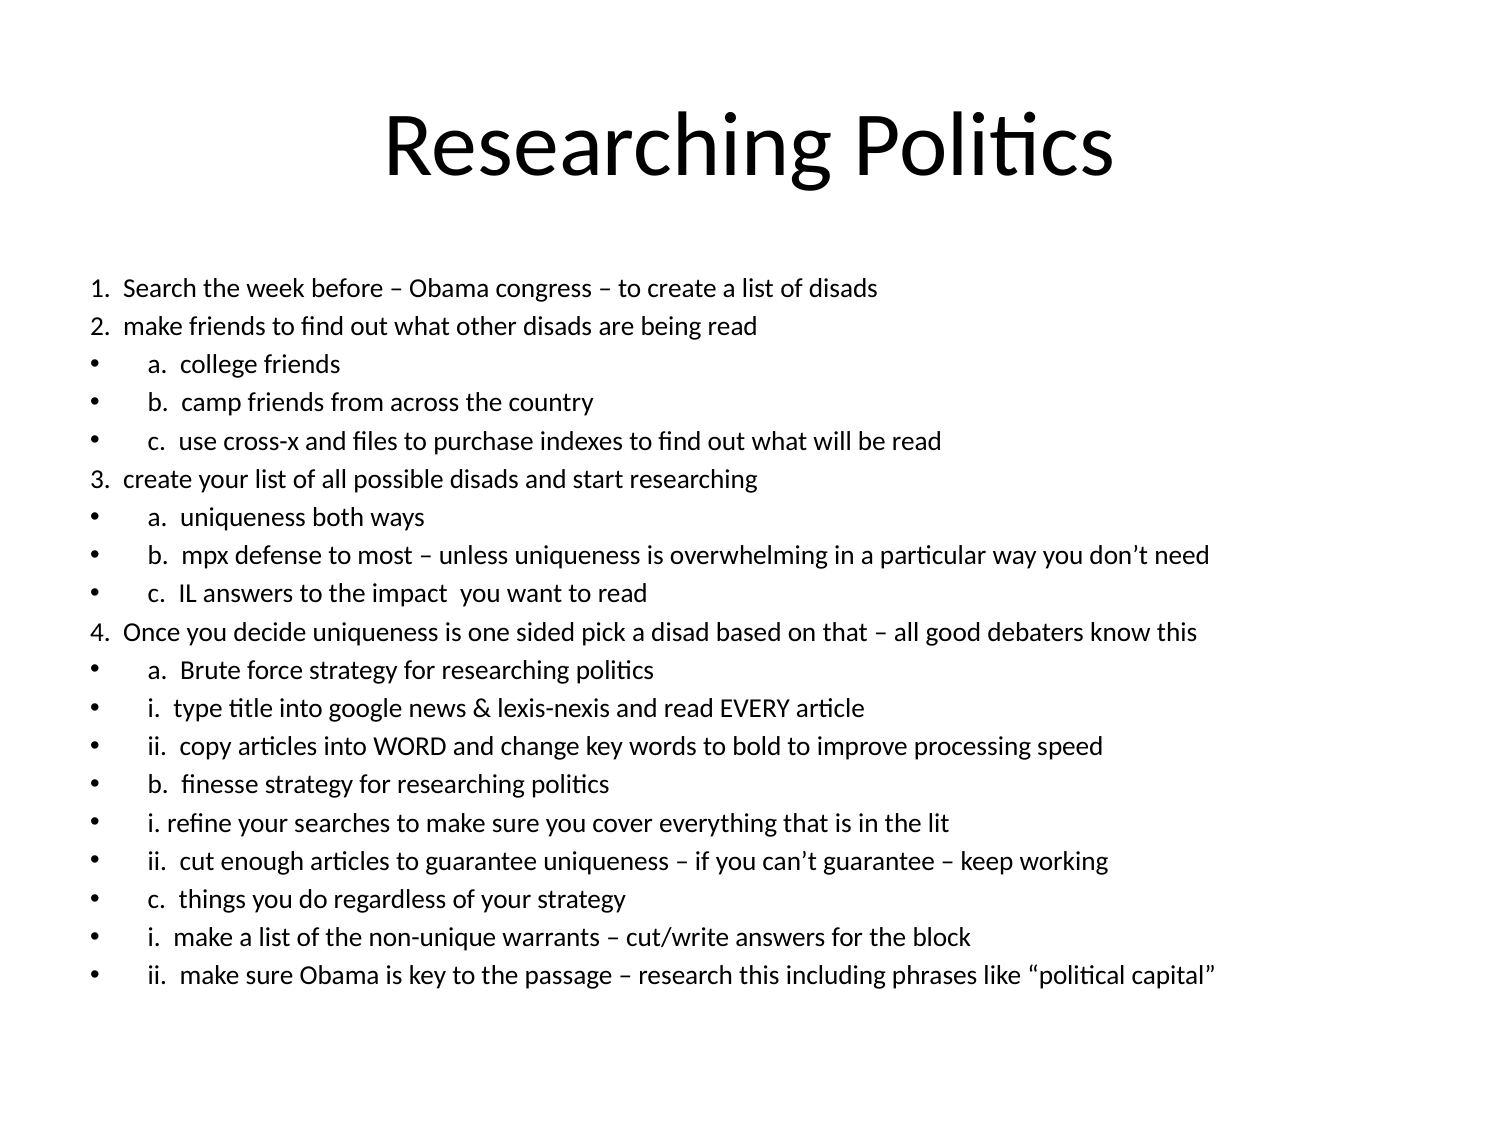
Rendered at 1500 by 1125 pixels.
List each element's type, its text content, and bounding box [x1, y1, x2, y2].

list 1. Search the week before – Obama congress – to create a list of disads 2. make friends to find out what other disads are being read a. college friends b. camp friends from across the country c. use cross-x and files to purchase indexes to find out what will be read 3. create your list of all possible disads and start researching a. uniqueness both ways b. mpx defense to most – unless uniqueness is overwhelming in a particular way you don’t need c. IL answers to the impact you want to read 4. Once you decide uniqueness is one sided pick a disad based on that – all good debaters know this a. Brute force strategy for researching politics i. type title into google news & lexis-nexis and read EVERY article ii. copy articles into WORD and change key words to bold to improve processing speed b. finesse strategy for researching politics i. refine your searches to make sure you cover everything that is in the lit ii. cut enough articles to guarantee uniqueness – if you can’t guarantee – keep working c. things you do regardless of your strategy i. make a list of the non-unique warrants – cut/write answers for the block ii. make sure Obama is key to the passage – research this including phrases like “political capital” [75, 262, 1425, 1005]
title Researching Politics [75, 45, 1425, 233]
